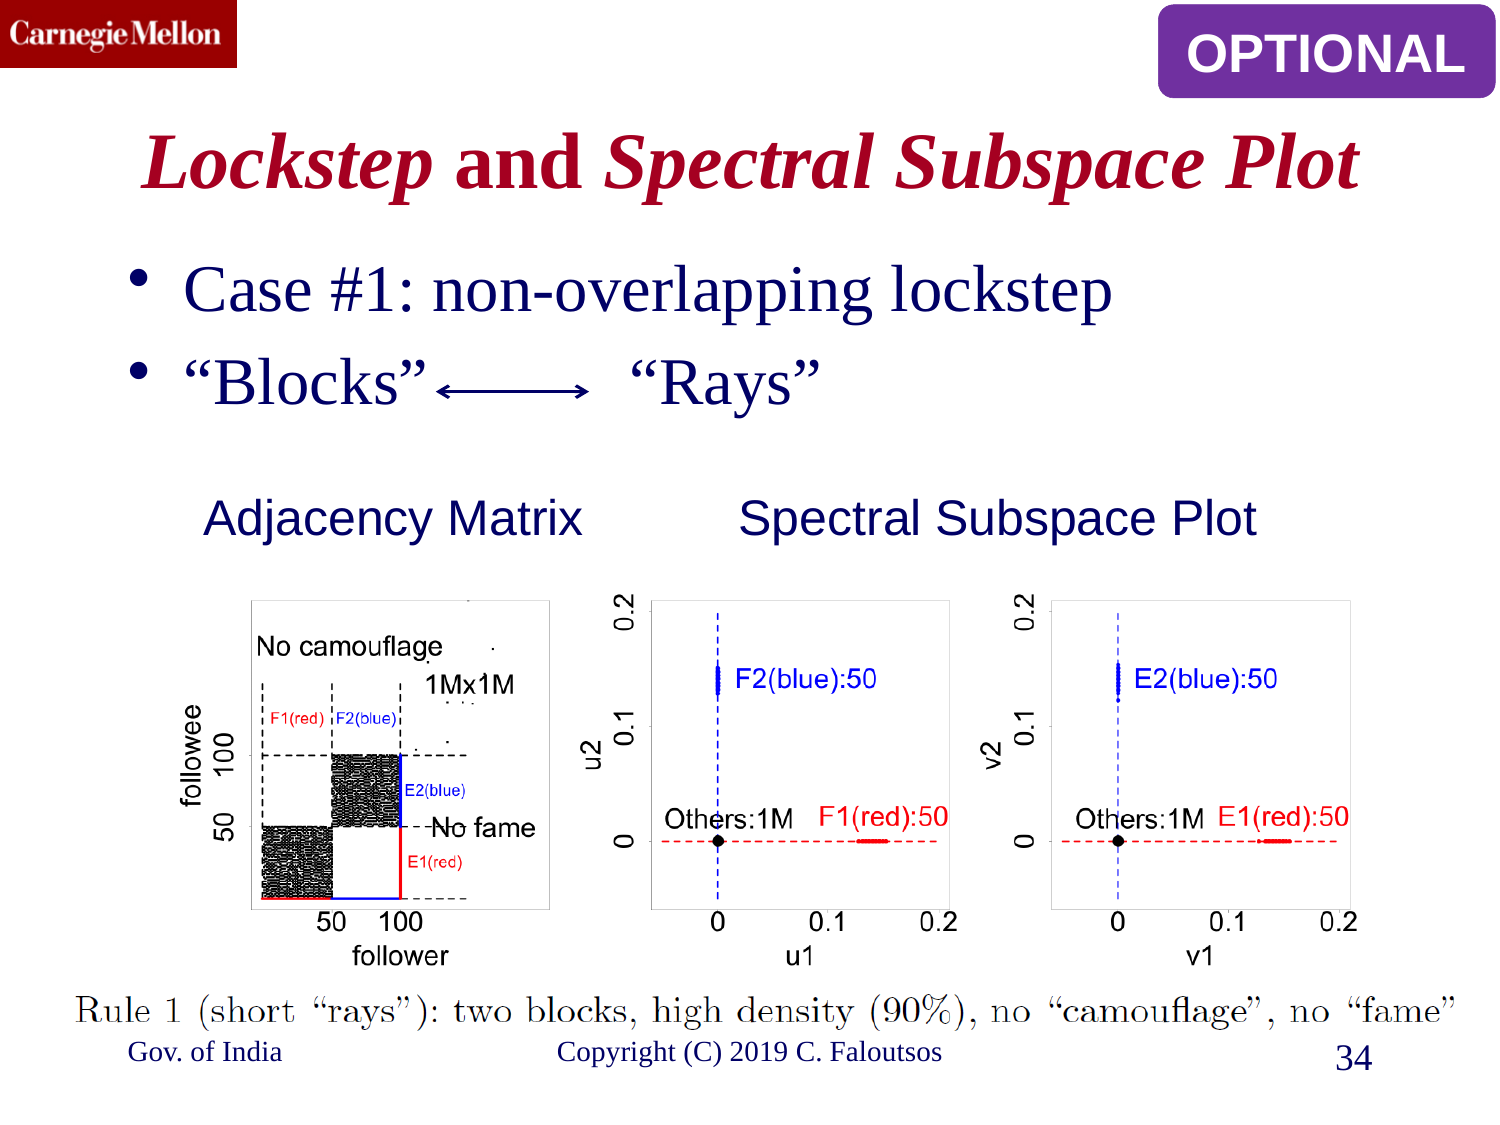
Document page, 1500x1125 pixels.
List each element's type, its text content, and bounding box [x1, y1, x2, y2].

slide_number Gov. of India [112, 1039, 426, 1101]
text_box Adjacency Matrix [188, 477, 599, 553]
list Case #1: non-overlapping lockstep “Blocks” “Rays” [112, 237, 1388, 589]
text_box OPTIONAL [1158, 4, 1496, 98]
picture [53, 591, 1472, 1032]
slide_number 34 [1074, 1039, 1388, 1101]
footer Copyright (C) 2019 C. Faloutsos [512, 1039, 988, 1101]
text_box Spectral Subspace Plot [656, 477, 1340, 553]
title Lockstep and Spectral Subspace Plot [112, 99, 1388, 213]
picture [0, 0, 237, 68]
